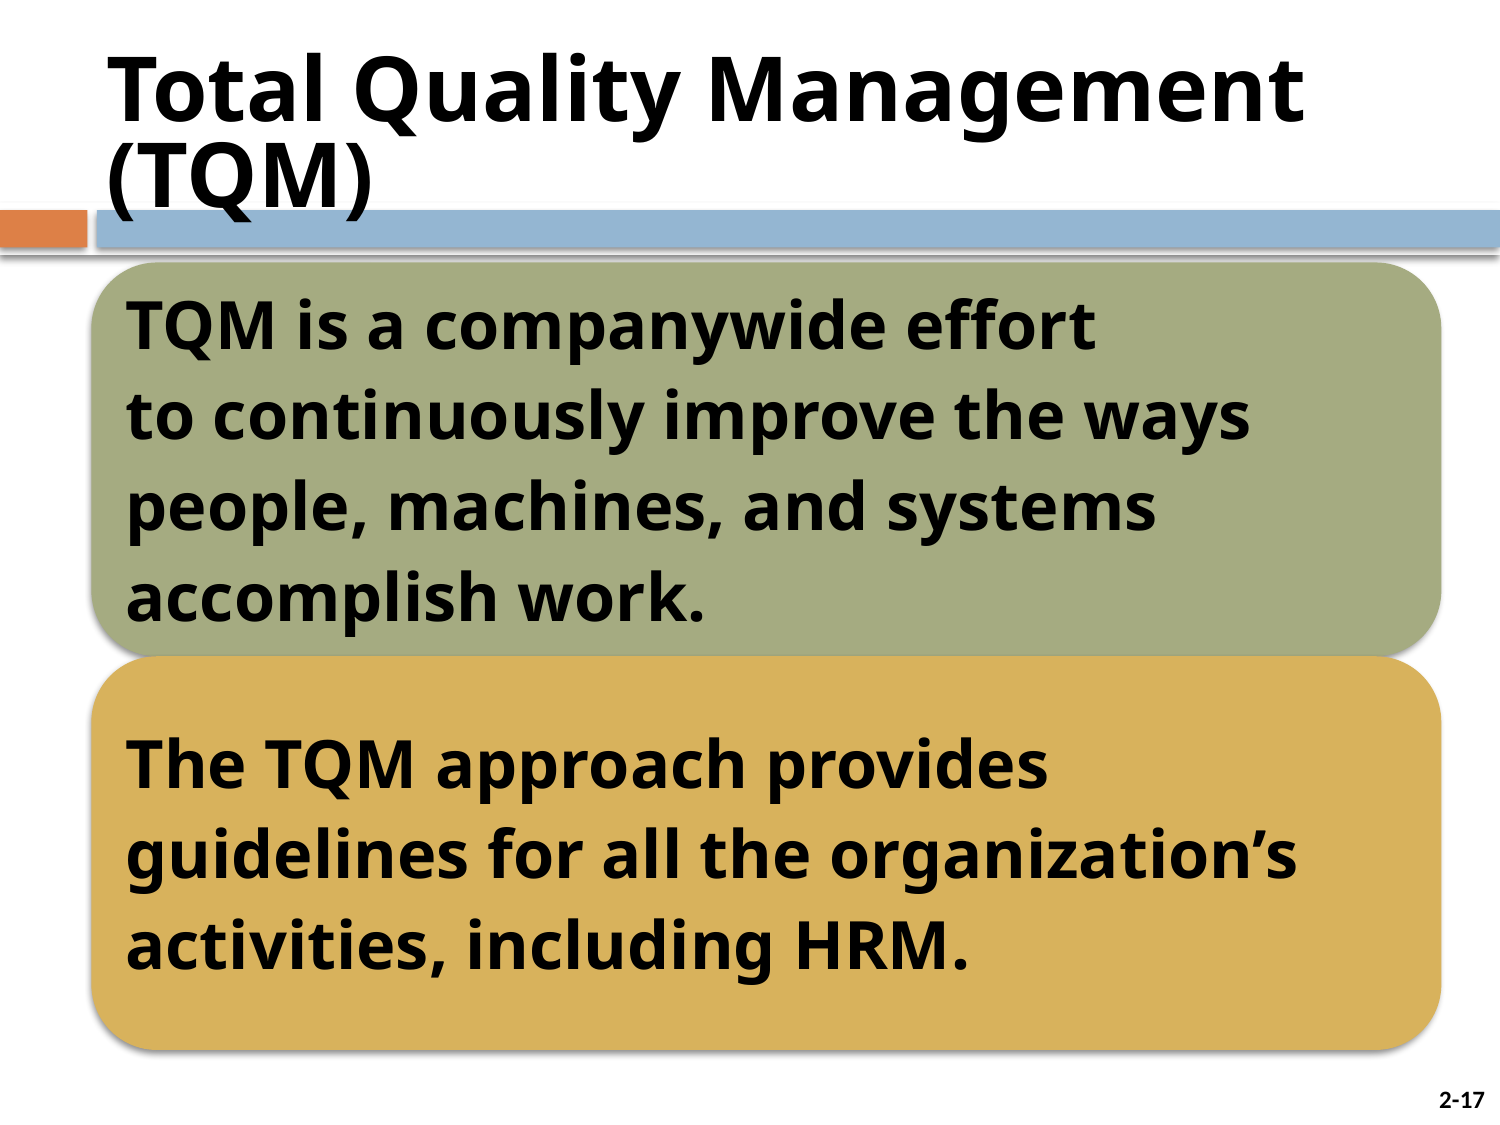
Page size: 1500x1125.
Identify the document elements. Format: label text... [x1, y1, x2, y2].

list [91, 262, 1442, 1051]
title Total Quality Management (TQM) [91, 45, 1442, 233]
